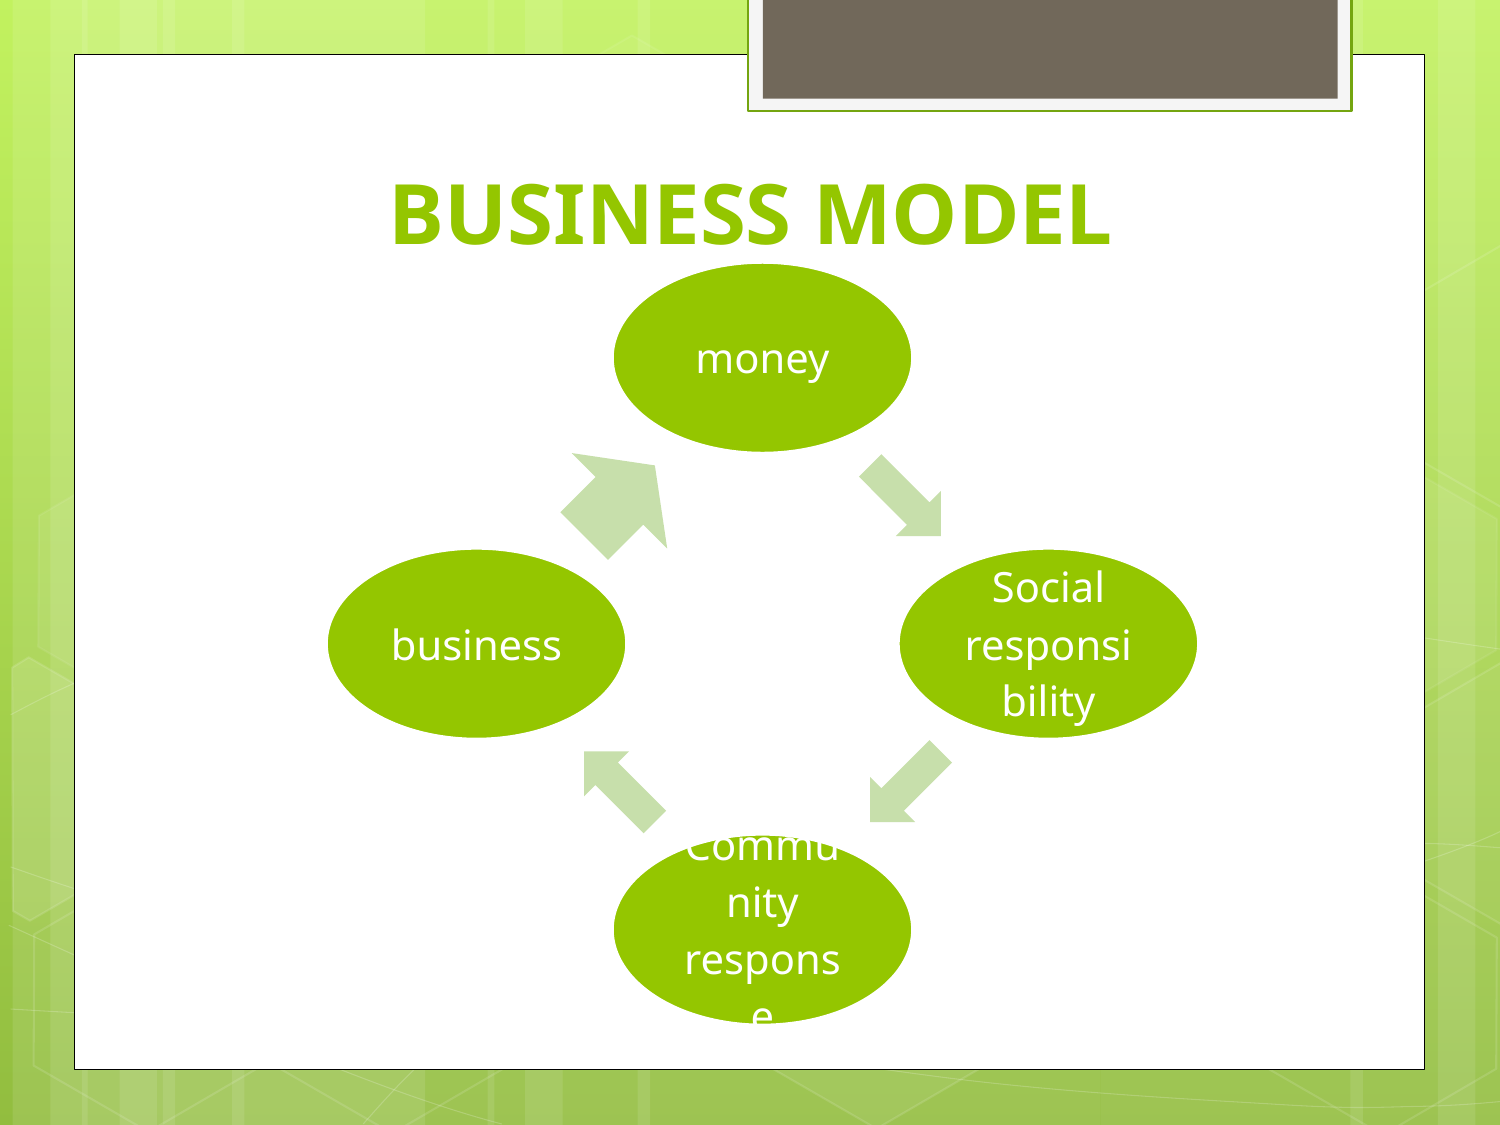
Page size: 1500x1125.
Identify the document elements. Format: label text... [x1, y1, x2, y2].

title BUSINESS MODEL [174, 125, 1328, 260]
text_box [162, 262, 1363, 1026]
